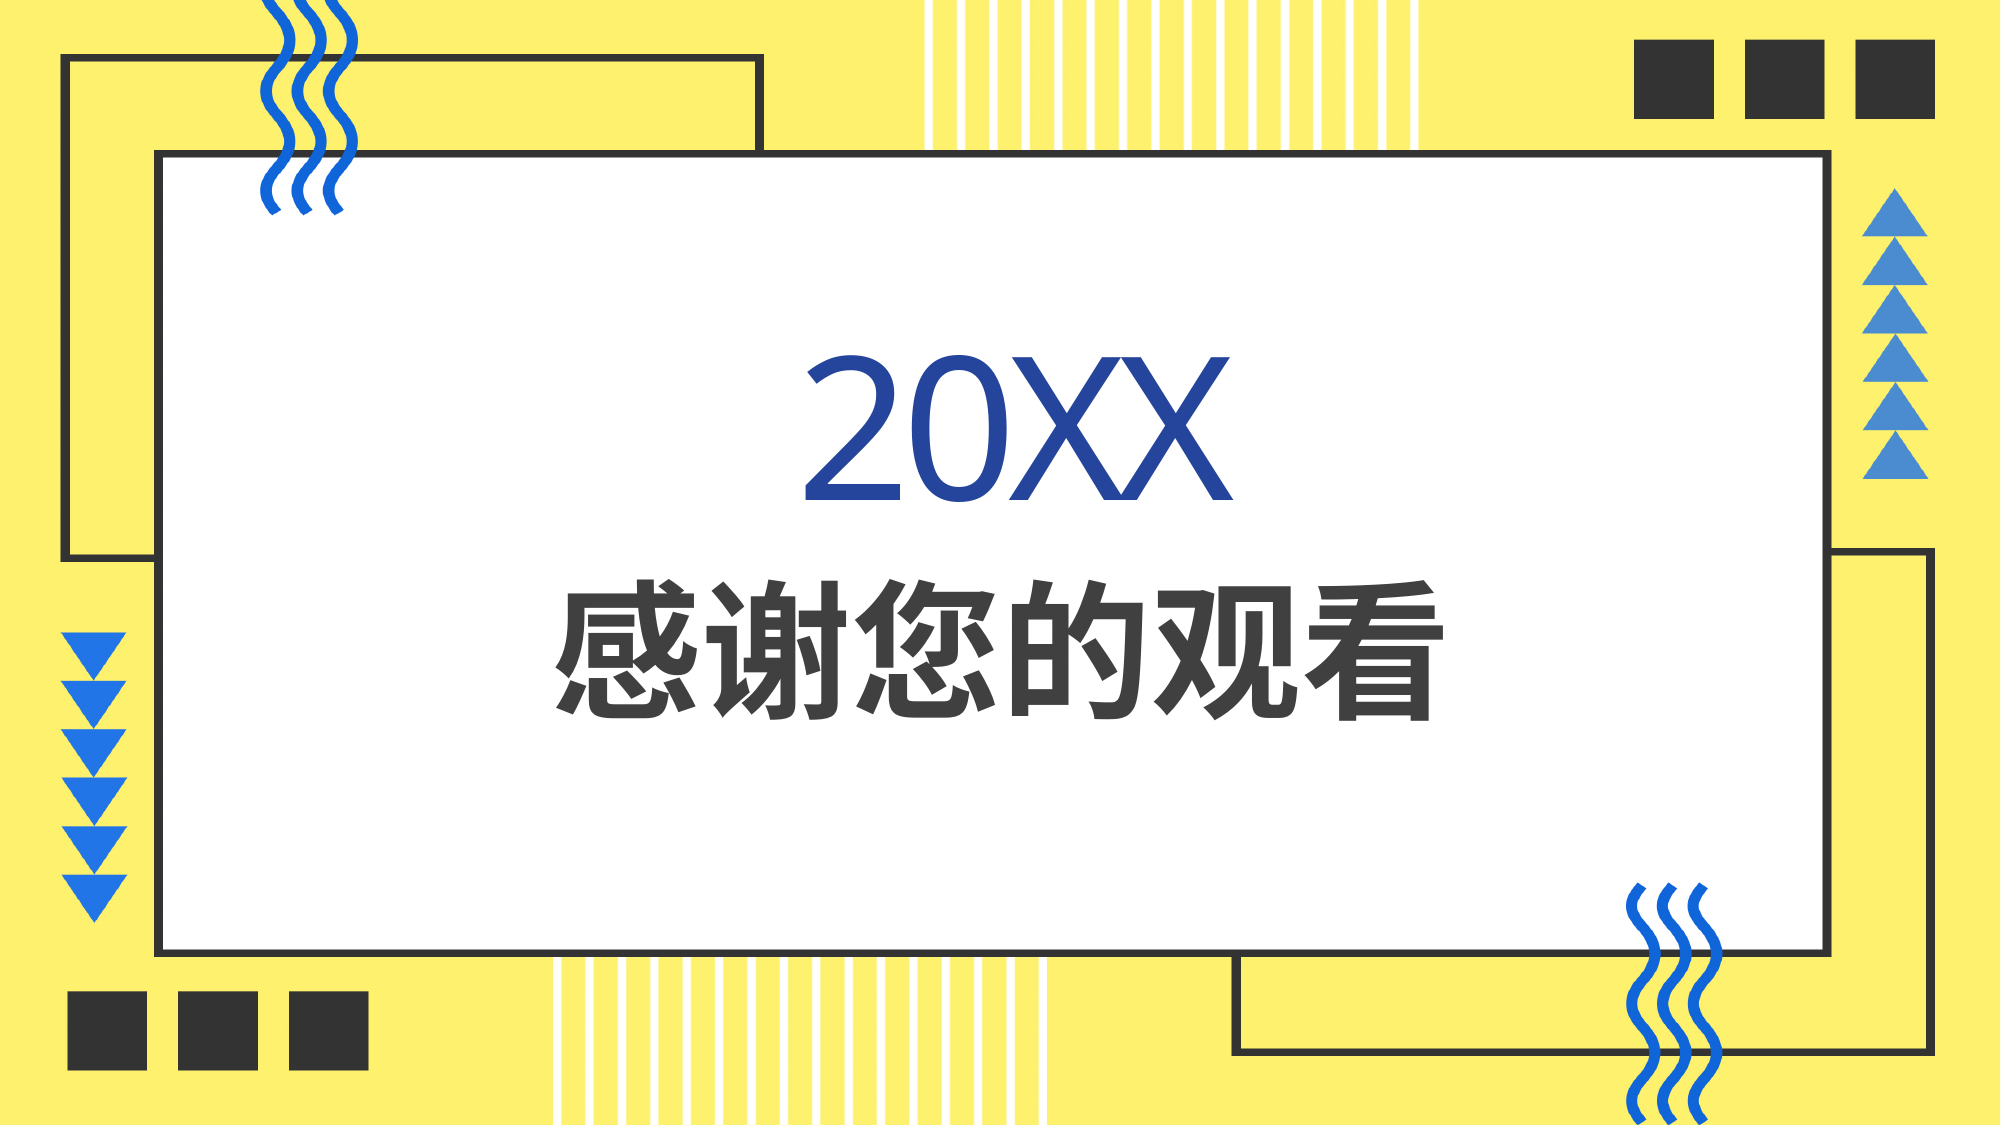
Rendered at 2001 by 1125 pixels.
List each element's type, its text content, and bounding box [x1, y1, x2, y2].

picture [0, 0, 2001, 1125]
text_box 感谢您的观看 [536, 550, 1466, 746]
text_box 20XX [781, 293, 1250, 548]
